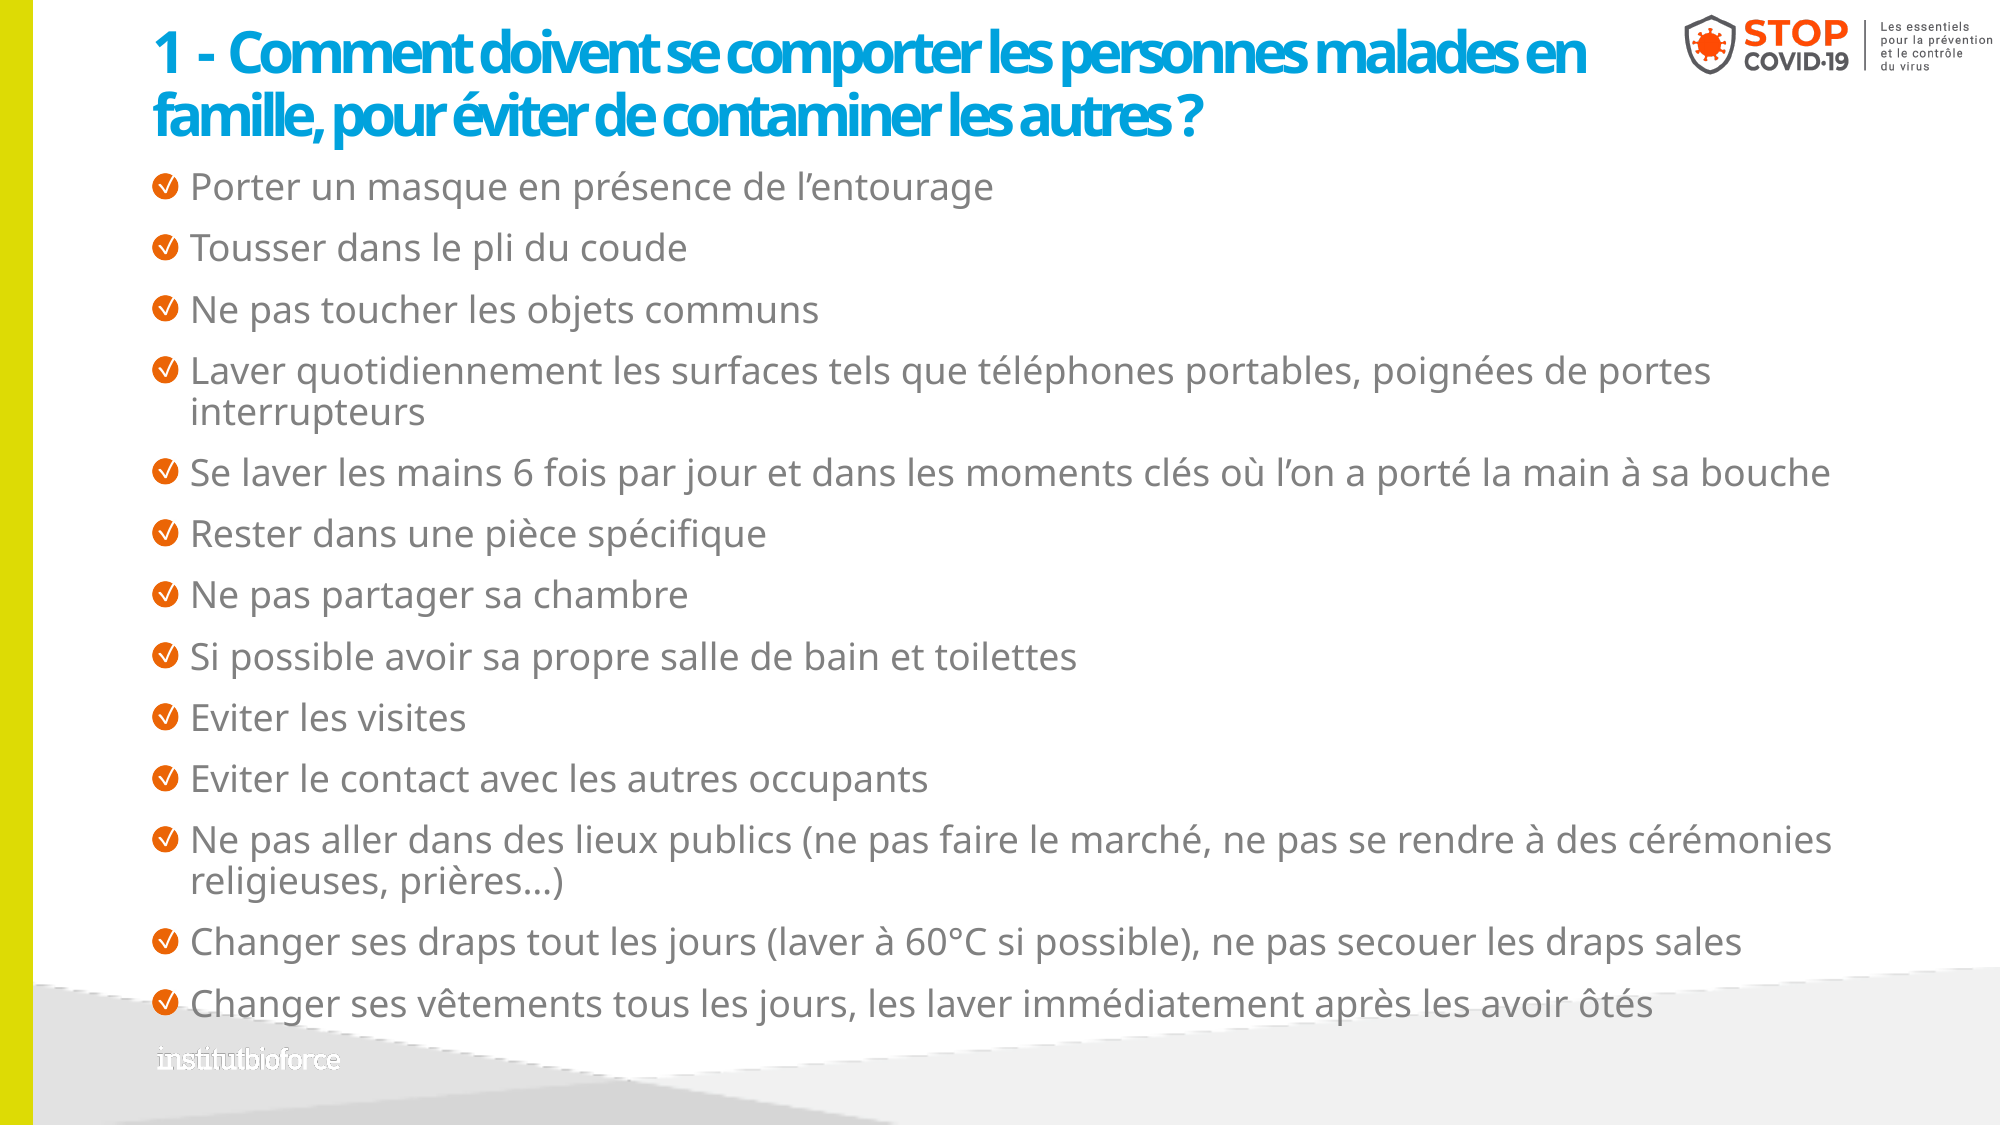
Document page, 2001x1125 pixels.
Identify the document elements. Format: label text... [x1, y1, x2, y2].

picture [152, 765, 179, 792]
picture [152, 356, 179, 384]
picture [1678, 0, 2000, 87]
picture [152, 234, 179, 261]
picture [152, 581, 179, 608]
picture [152, 826, 179, 853]
picture [152, 173, 179, 200]
picture [152, 458, 179, 485]
picture [152, 703, 179, 731]
picture [152, 928, 179, 955]
title 1 - Comment doivent se comporter les personnes malades en famille, pour éviter de contaminer les autres ? [137, 16, 1612, 123]
list Porter un masque en présence de l’entourage Tousser dans le pli du coude Ne pas toucher les objets communs Laver quotidiennement les surfaces tels que téléphones portables, poignées de portes interrupteurs Se laver les mains 6 fois par jour et dans les moments clés où l’on a porté la main à sa bouche Rester dans une pièce spécifique Ne pas partager sa chambre Si possible avoir sa propre salle de bain et toilettes Eviter les visites Eviter le contact avec les autres occupants Ne pas aller dans des lieux publics (ne pas faire le marché, ne pas se rendre à des cérémonies religieuses, prières…) Changer ses draps tout les jours (laver à 60°C si possible), ne pas secouer les draps sales Changer ses vêtements tous les jours, les laver immédiatement après les avoir ôtés [137, 160, 1863, 855]
picture [0, 0, 2000, 1125]
picture [152, 295, 179, 322]
picture [152, 642, 179, 669]
picture [152, 519, 179, 547]
